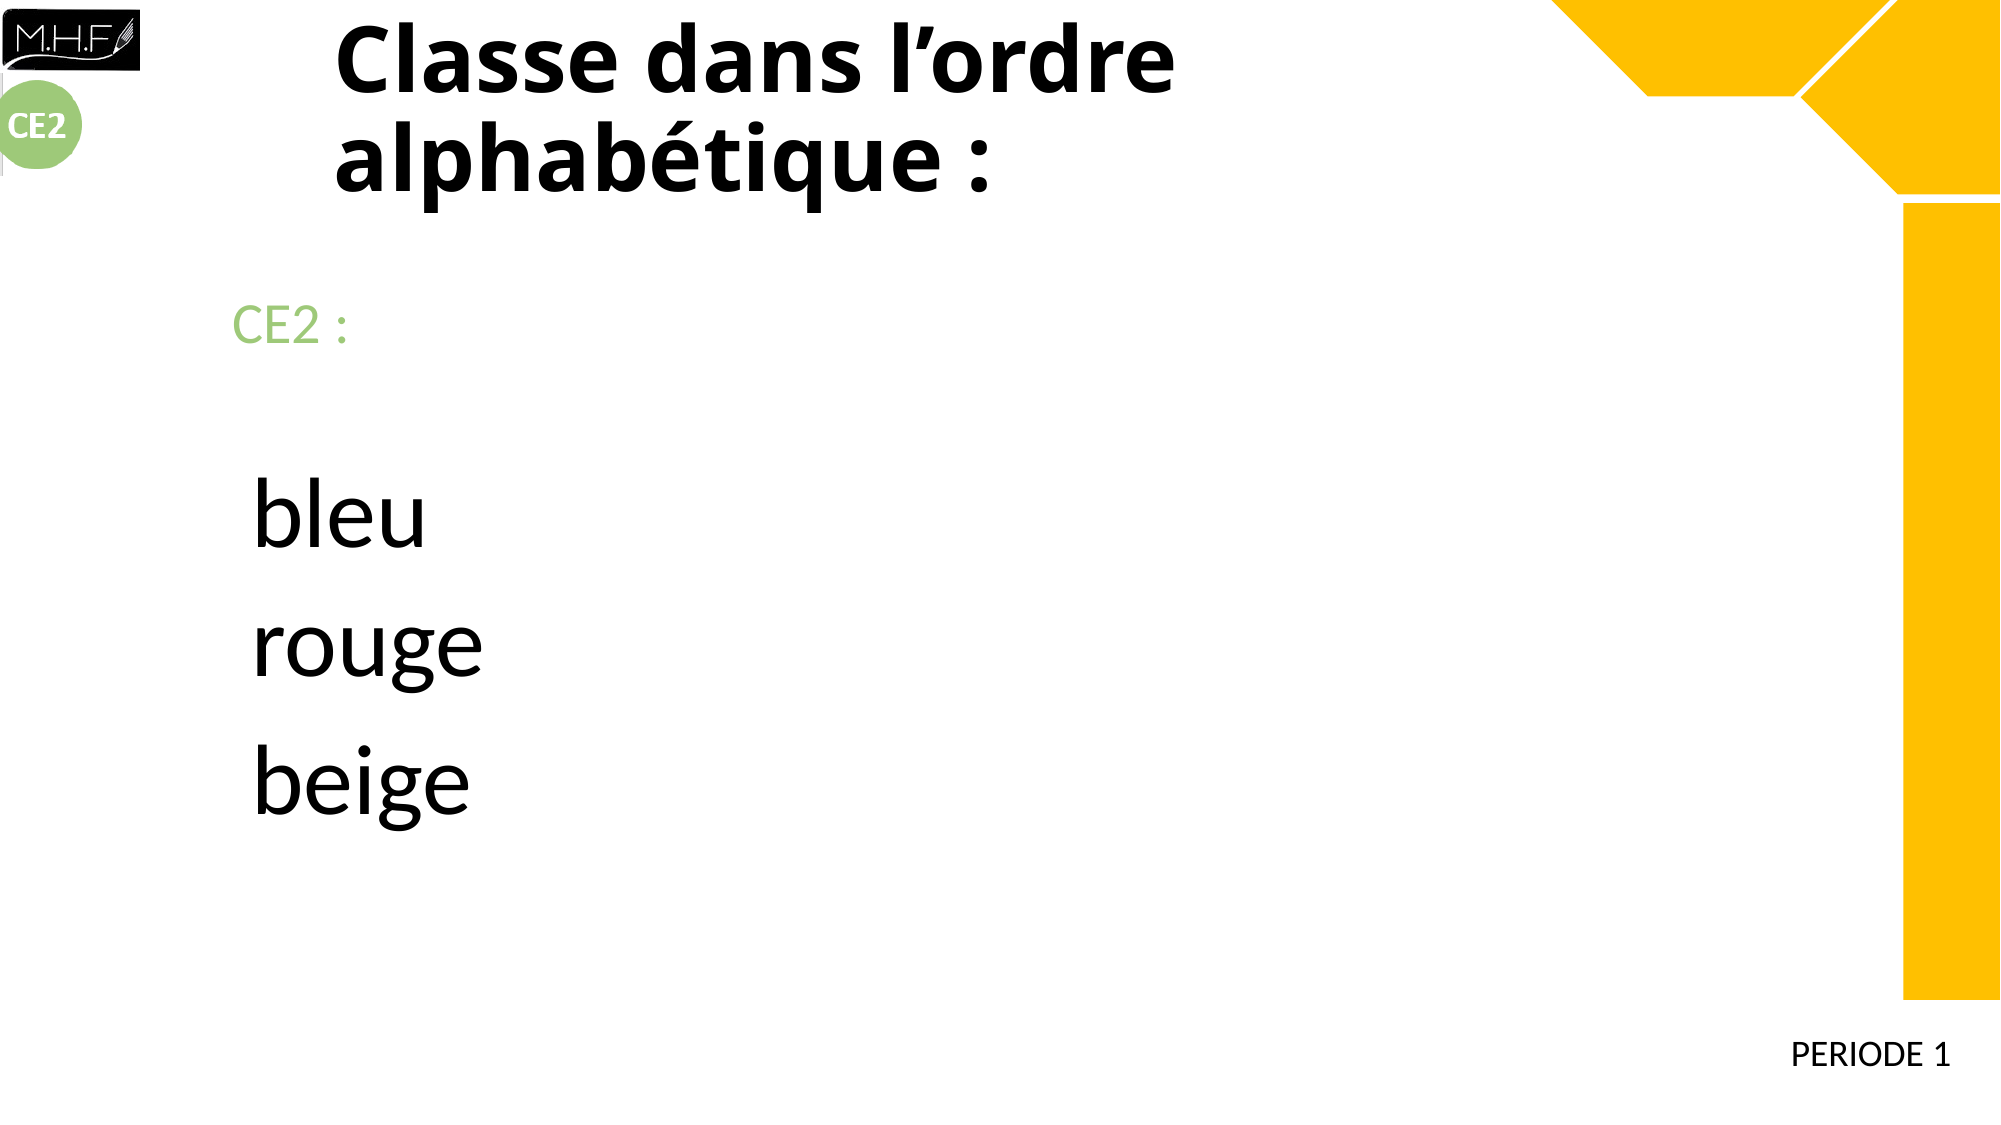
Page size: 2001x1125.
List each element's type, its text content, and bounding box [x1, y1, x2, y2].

title Classe dans l’ordre alphabétique : [318, 3, 1865, 221]
text_box PERIODE 1 [1362, 1021, 1967, 1125]
picture [0, 7, 140, 176]
text_box [1799, 0, 2000, 196]
text_box [1549, 0, 1892, 98]
text_box [1902, 202, 2000, 1001]
text_box CE2 : bleu rouge beige [217, 286, 1039, 1000]
